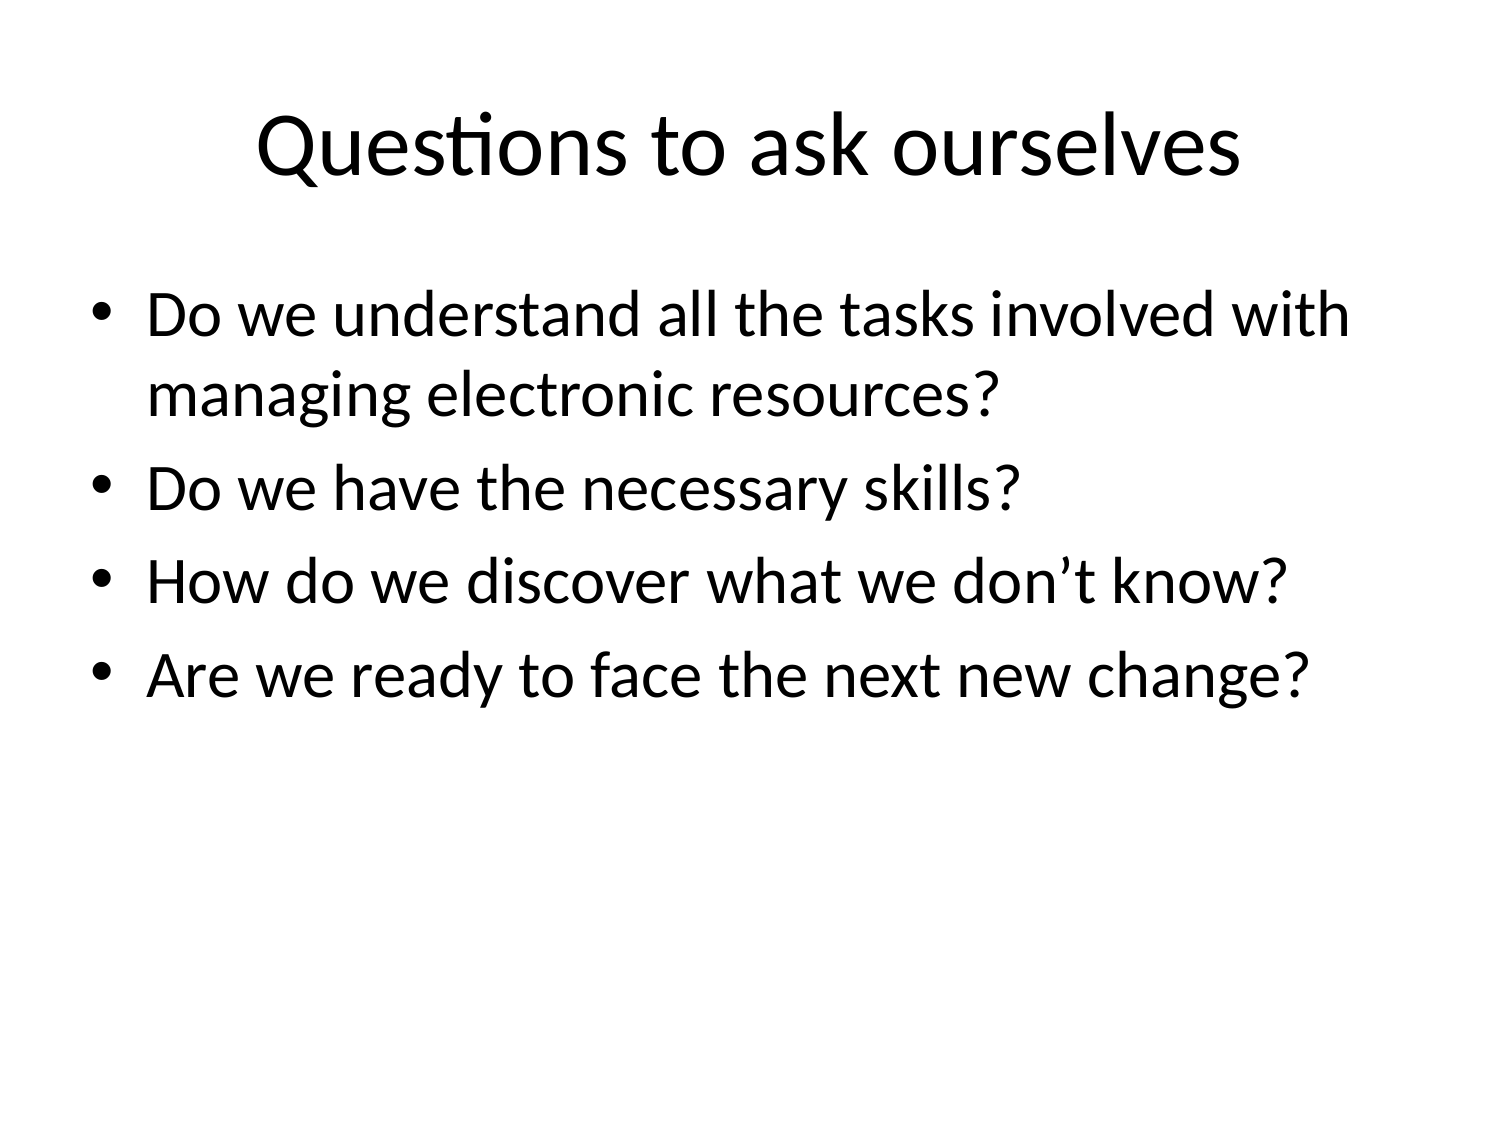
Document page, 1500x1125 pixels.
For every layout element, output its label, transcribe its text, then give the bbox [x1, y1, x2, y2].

list Do we understand all the tasks involved with managing electronic resources? Do we have the necessary skills? How do we discover what we don’t know? Are we ready to face the next new change? [75, 262, 1425, 1005]
title Questions to ask ourselves [75, 45, 1425, 233]
